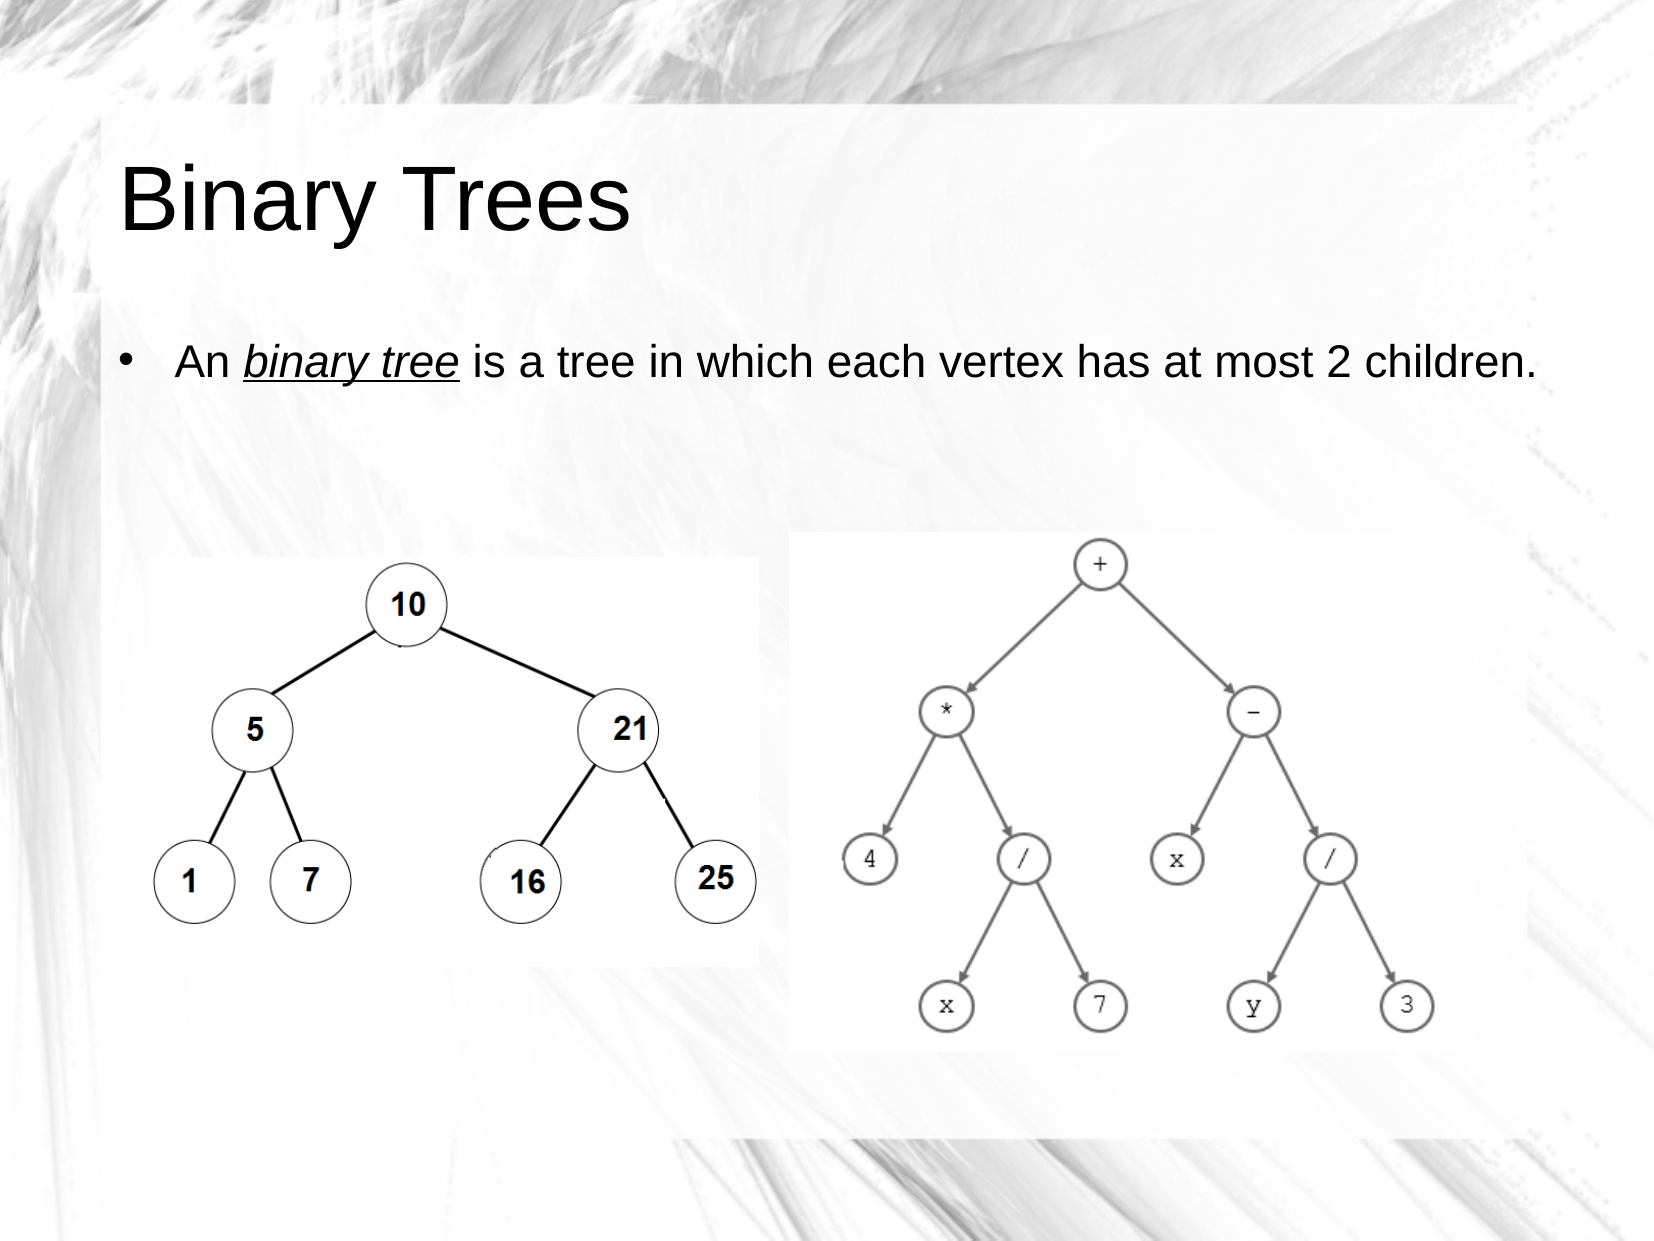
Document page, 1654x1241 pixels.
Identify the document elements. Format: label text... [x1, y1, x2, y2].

list An binary tree is a tree in which each vertex has at most 2 children. [118, 319, 1571, 1109]
title Binary Trees [118, 93, 1506, 299]
picture [0, 0, 1654, 1241]
